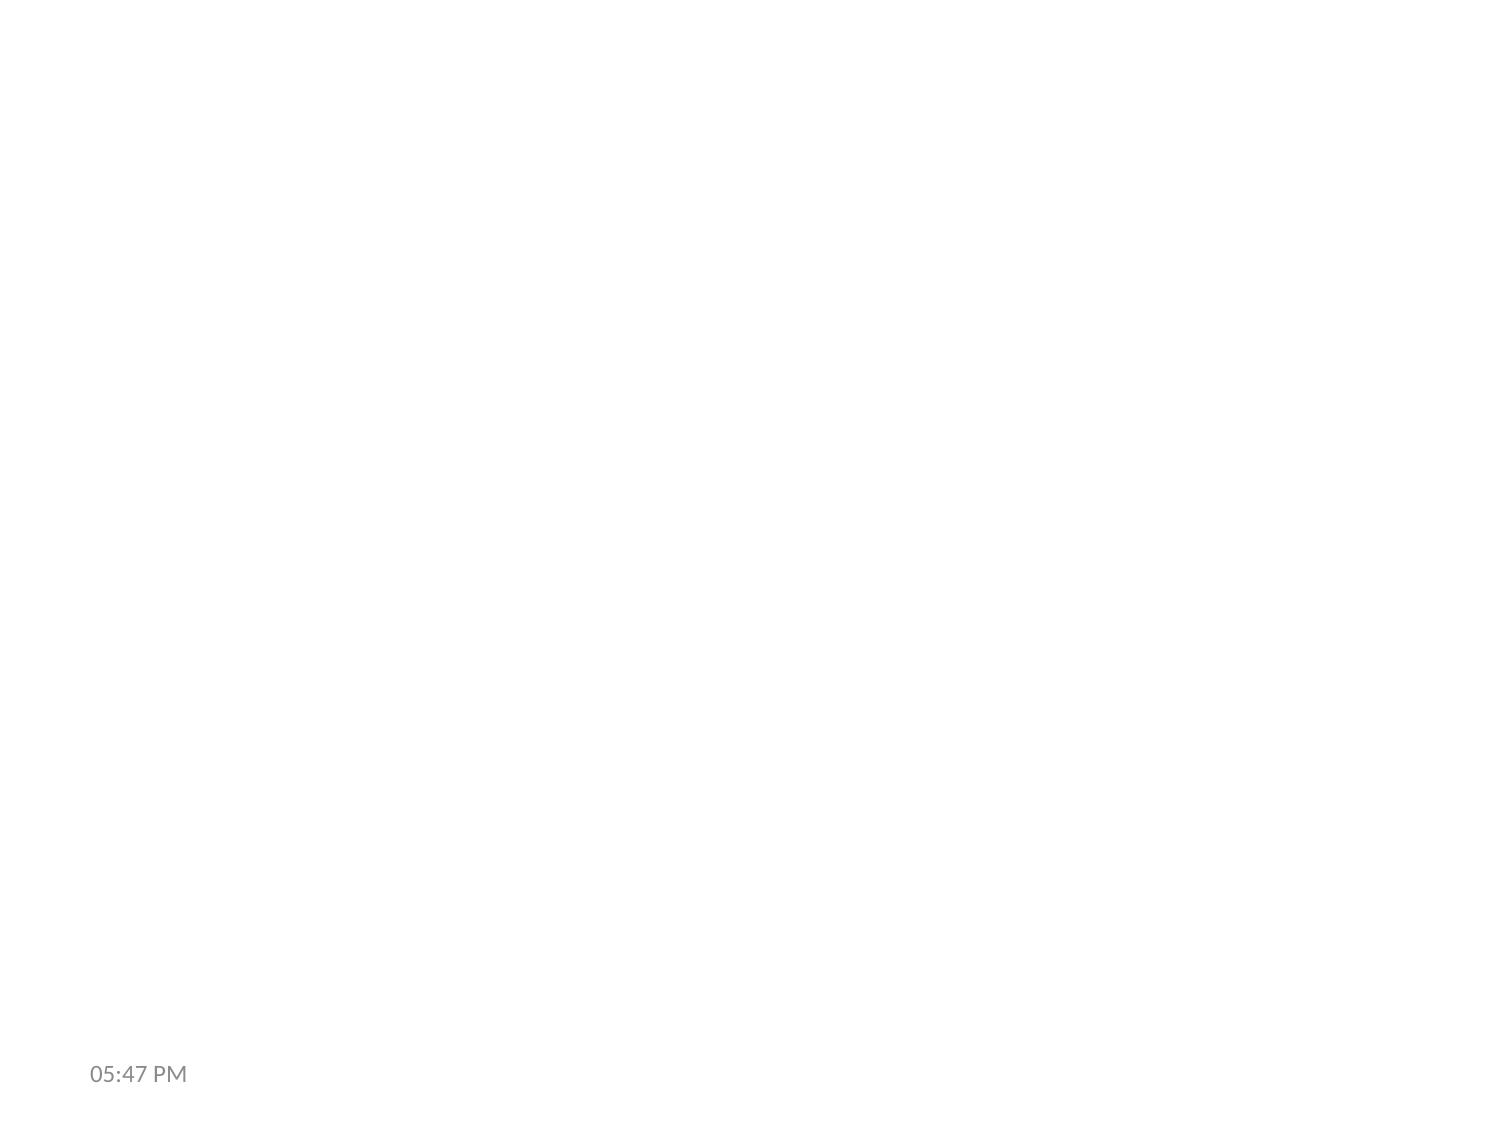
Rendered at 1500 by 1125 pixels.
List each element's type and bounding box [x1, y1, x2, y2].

slide_number [75, 1042, 425, 1103]
